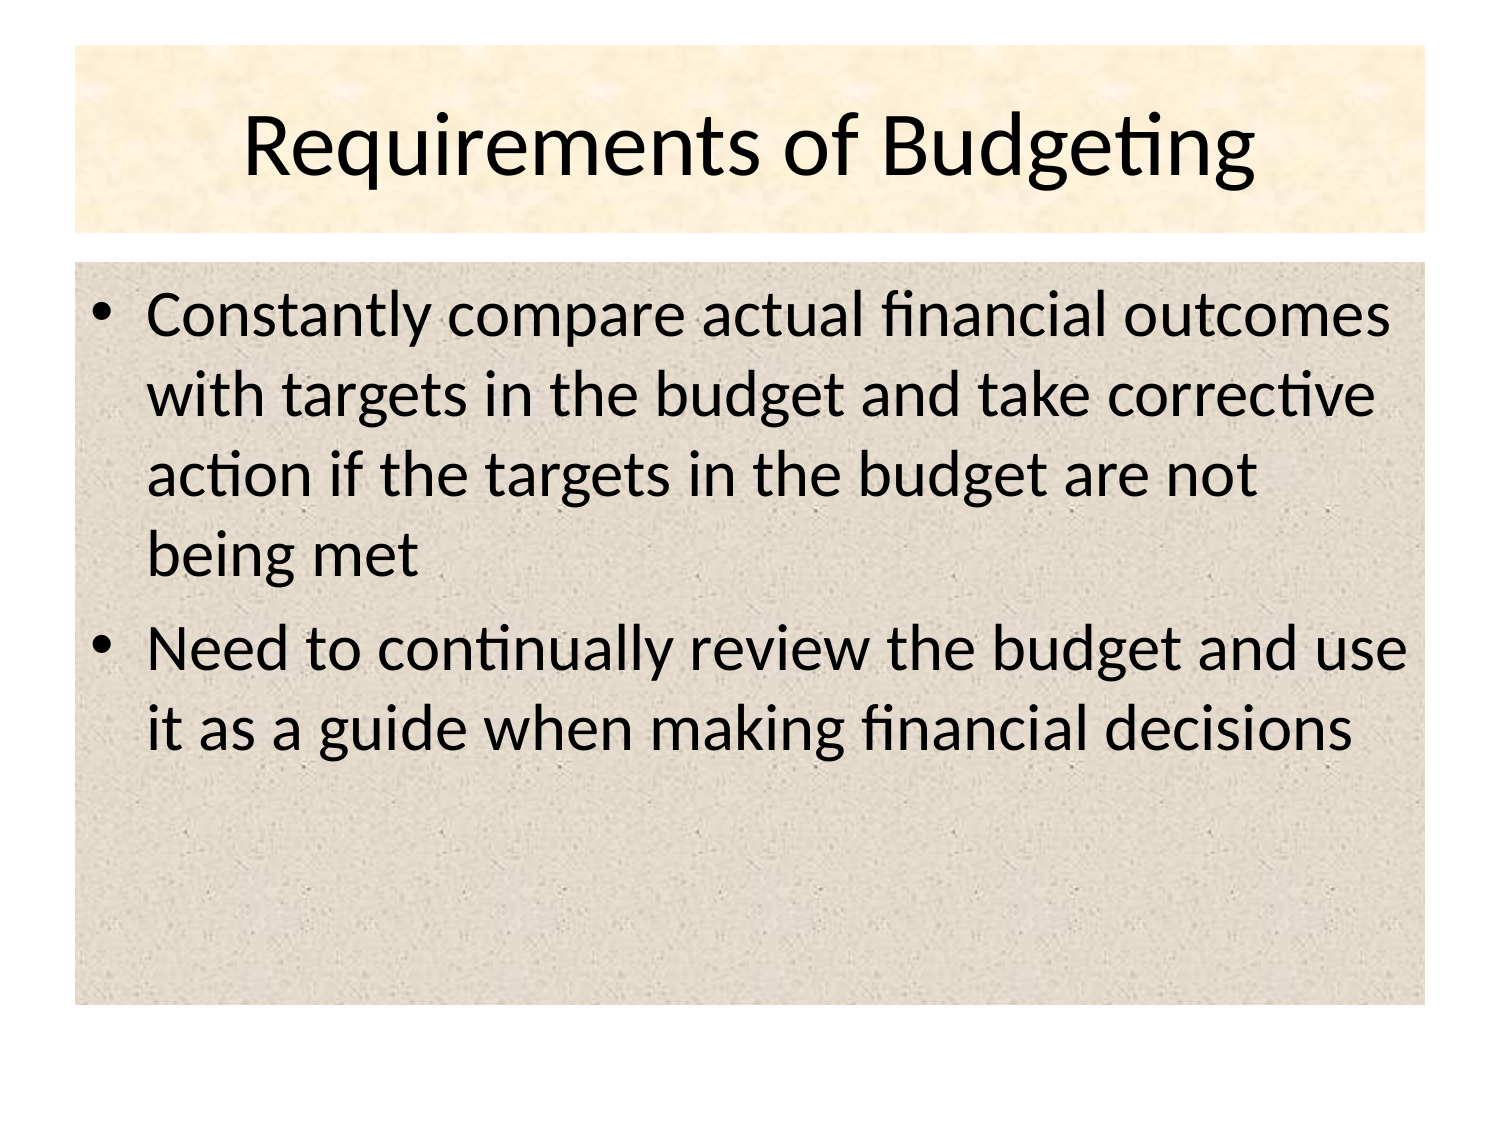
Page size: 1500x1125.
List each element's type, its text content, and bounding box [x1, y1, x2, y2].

title Requirements of Budgeting [75, 45, 1425, 233]
list Constantly compare actual financial outcomes with targets in the budget and take corrective action if the targets in the budget are not being met Need to continually review the budget and use it as a guide when making financial decisions [75, 262, 1425, 1005]
